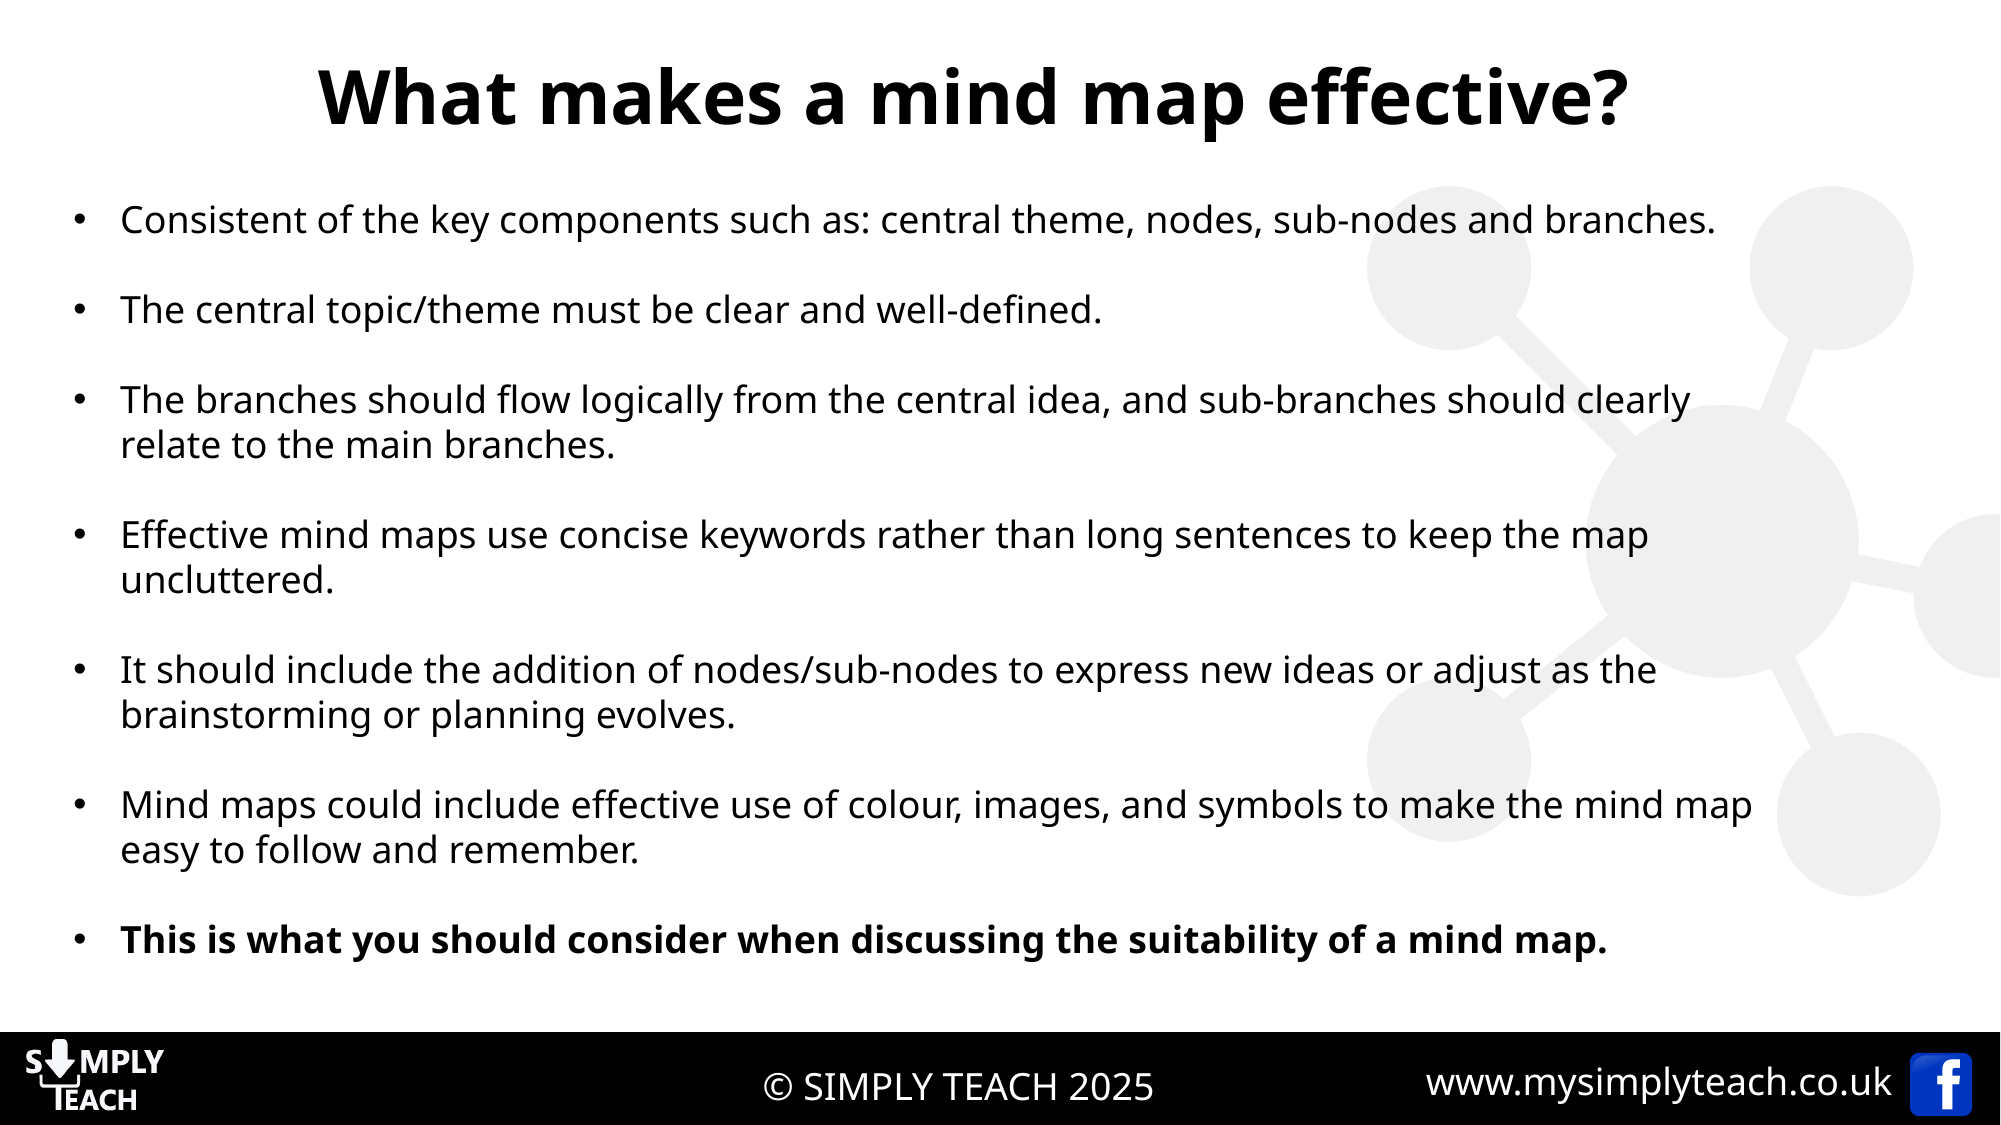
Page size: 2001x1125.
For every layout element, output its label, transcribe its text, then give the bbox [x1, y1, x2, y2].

text_box Consistent of the key components such as: central theme, nodes, sub-nodes and branches. The central topic/theme must be clear and well-defined. The branches should flow logically from the central idea, and sub-branches should clearly relate to the main branches. Effective mind maps use concise keywords rather than long sentences to keep the map uncluttered. It should include the addition of nodes/sub-nodes to express new ideas or adjust as the brainstorming or planning evolves. Mind maps could include effective use of colour, images, and symbols to make the mind map easy to follow and remember. This is what you should consider when discussing the suitability of a mind map. [58, 188, 1810, 969]
picture [15, 1033, 182, 1122]
text_box What makes a mind map effective? [184, 42, 1765, 147]
picture [1907, 1050, 1975, 1119]
